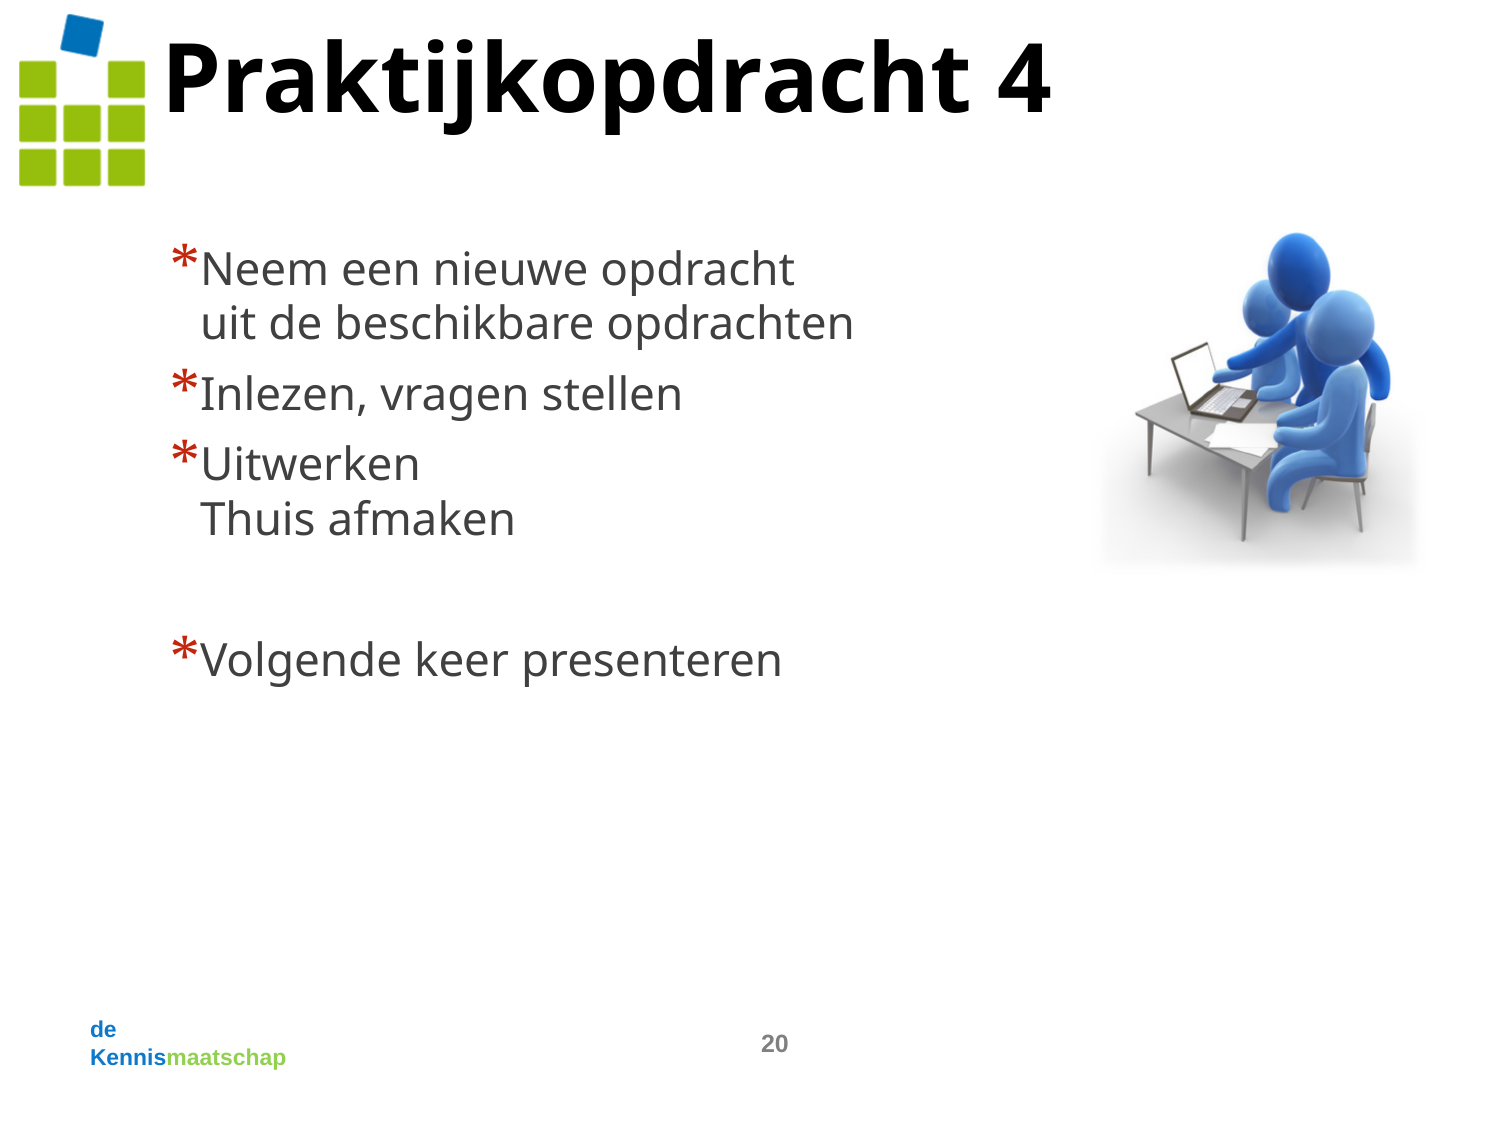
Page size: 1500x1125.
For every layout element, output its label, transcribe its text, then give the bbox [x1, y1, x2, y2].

slide_number 20 [624, 1012, 925, 1073]
picture [1092, 207, 1426, 575]
title Praktijkopdracht 4 [146, 8, 1495, 197]
list Neem een nieuwe opdracht uit de beschikbare opdrachten Inlezen, vragen stellen Uitwerken Thuis afmaken Volgende keer presenteren [147, 231, 1424, 965]
picture [17, 3, 147, 197]
footer de Kennismaatschap [75, 1012, 624, 1073]
